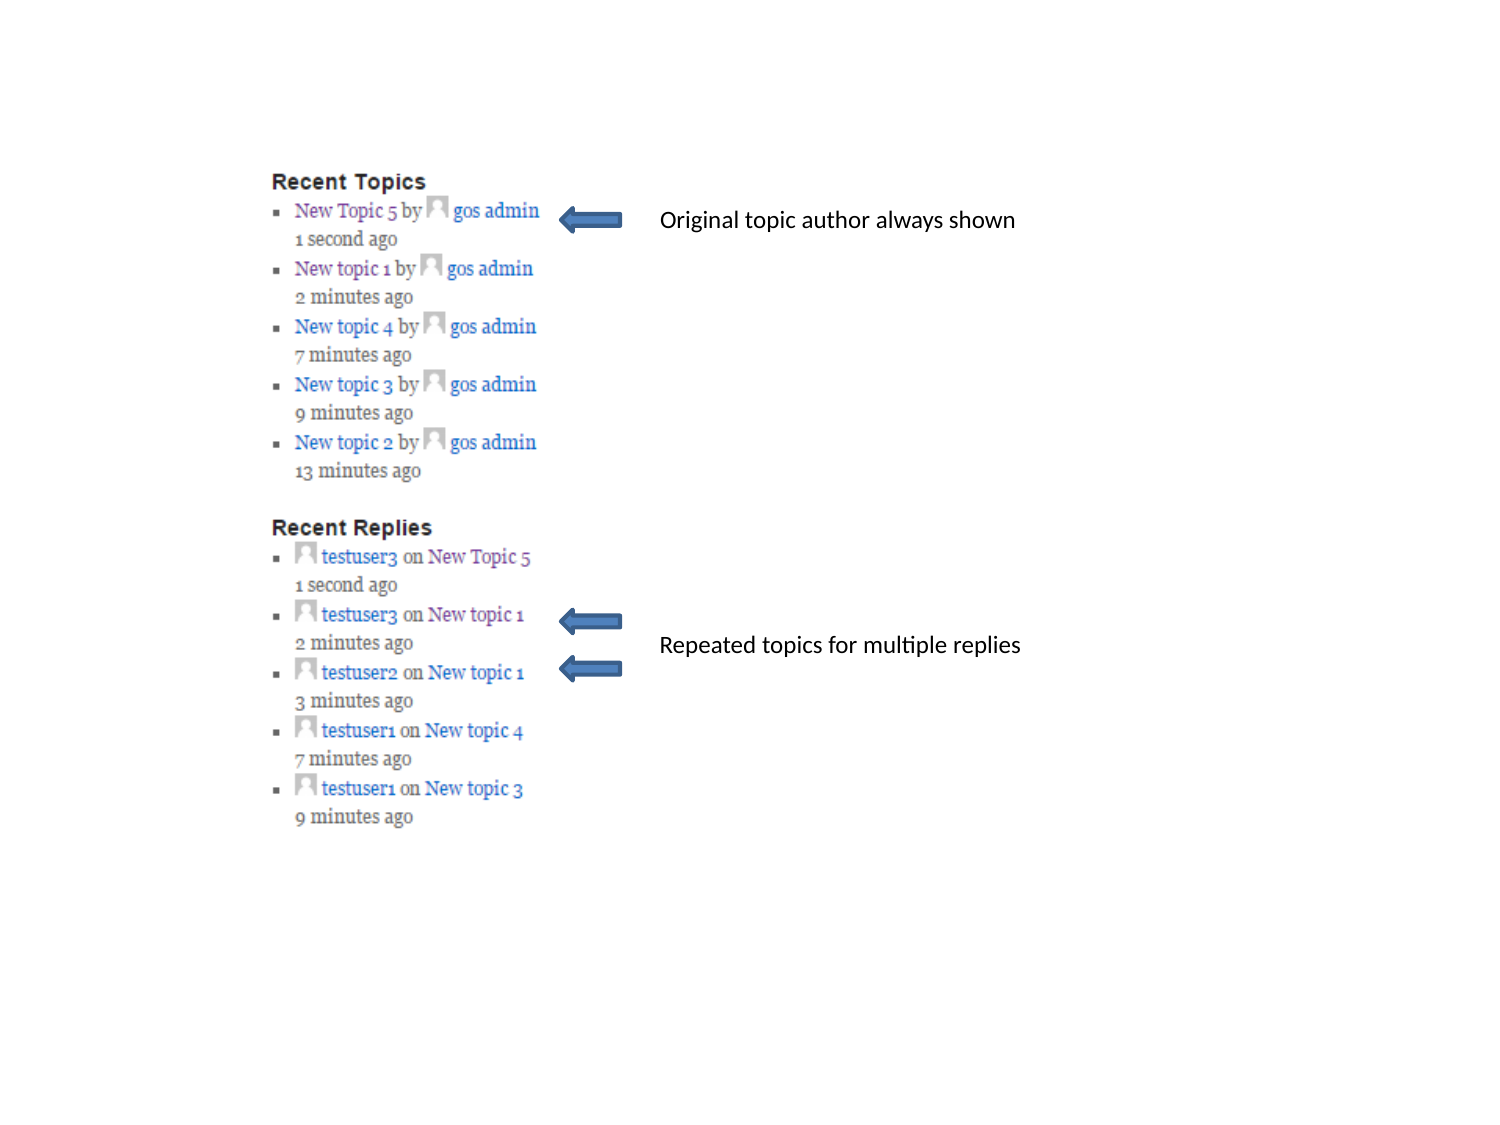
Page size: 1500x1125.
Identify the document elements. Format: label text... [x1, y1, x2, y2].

text_box Original topic author always shown [645, 196, 1032, 241]
text_box [602, 660, 623, 677]
text_box [602, 211, 623, 228]
text_box Repeated topics for multiple replies [644, 621, 1037, 667]
text_box [602, 613, 623, 630]
picture [253, 160, 597, 844]
